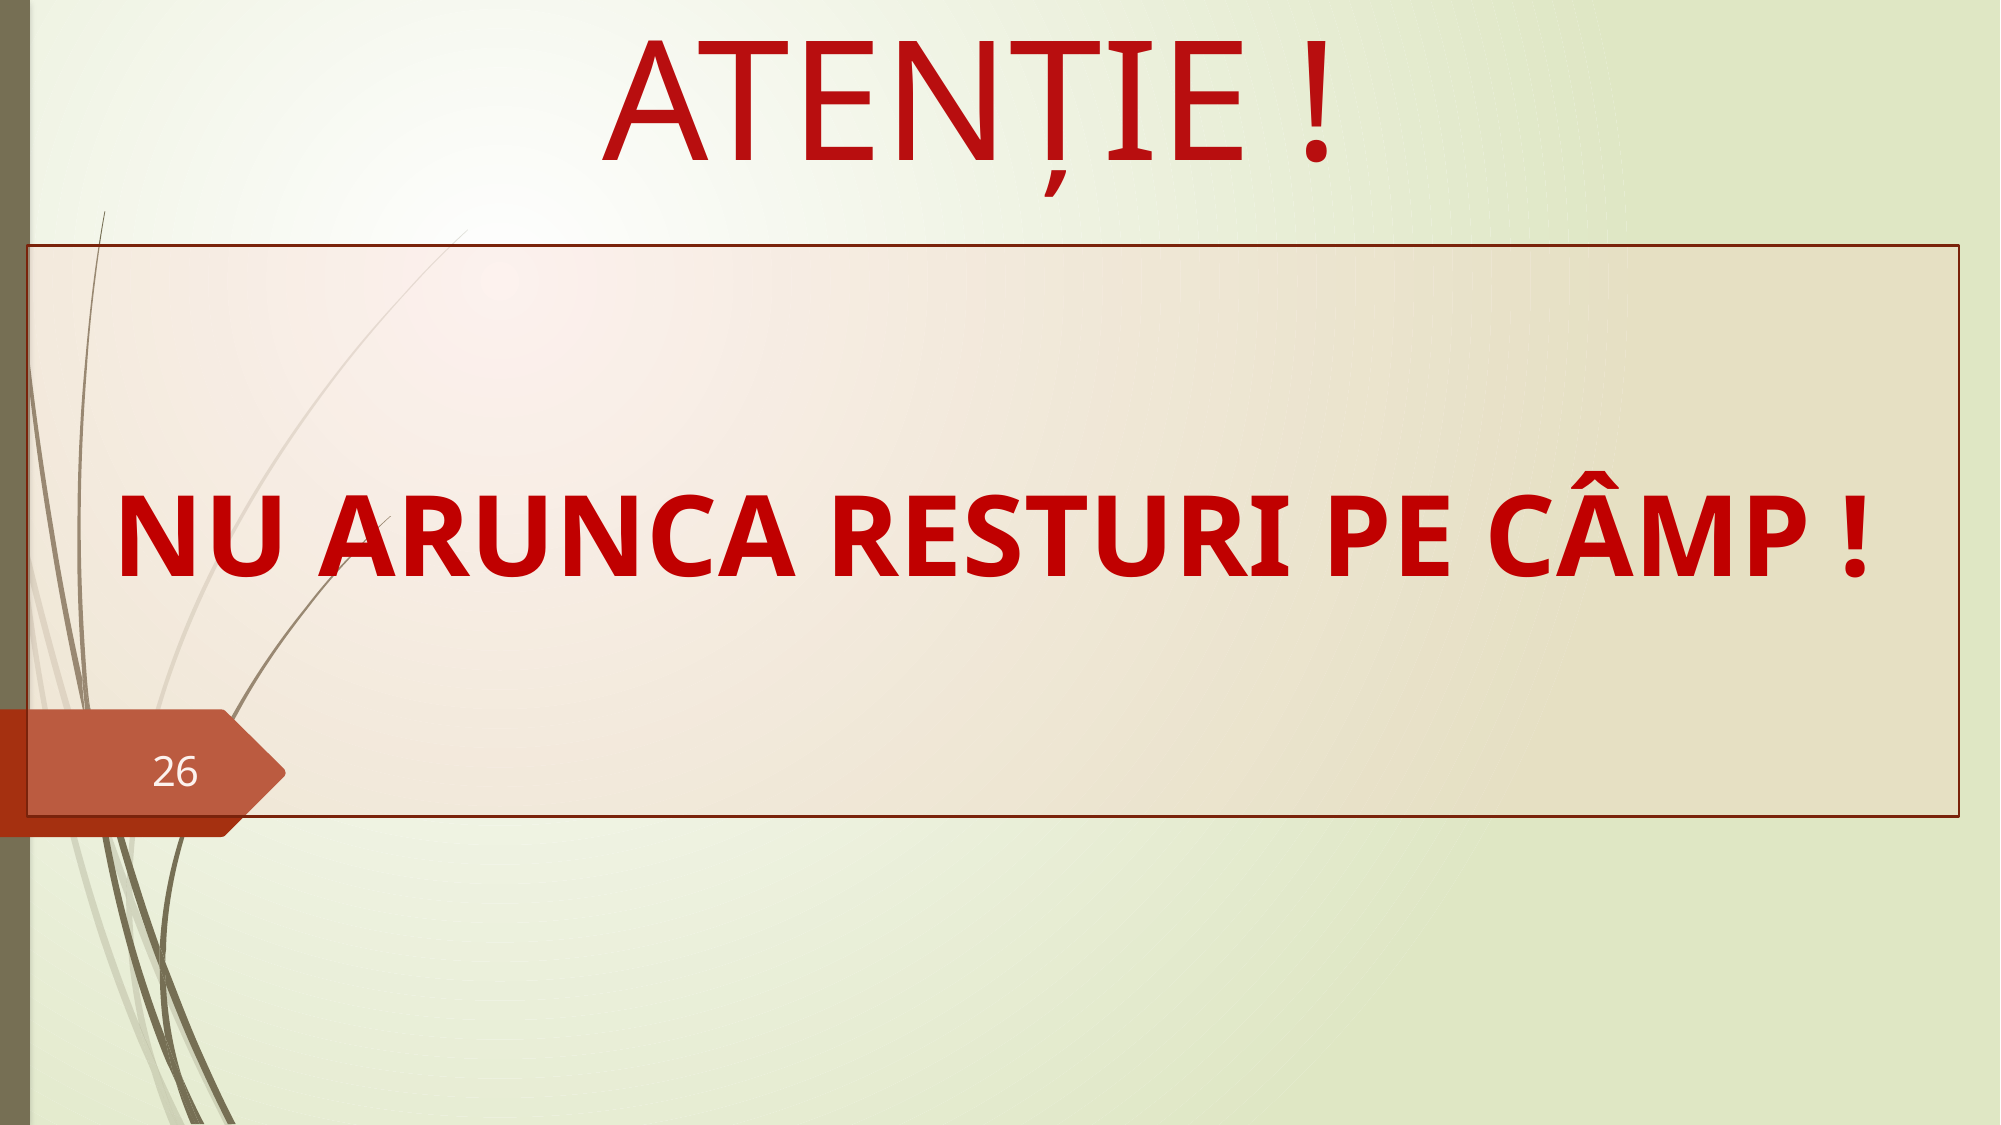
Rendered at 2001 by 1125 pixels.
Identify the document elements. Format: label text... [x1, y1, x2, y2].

text_box NU ARUNCA RESTURI PE CÂMP ! [26, 244, 1960, 818]
slide_number 26 [87, 743, 216, 803]
text_box ATENȚIE ! [438, 6, 1504, 205]
